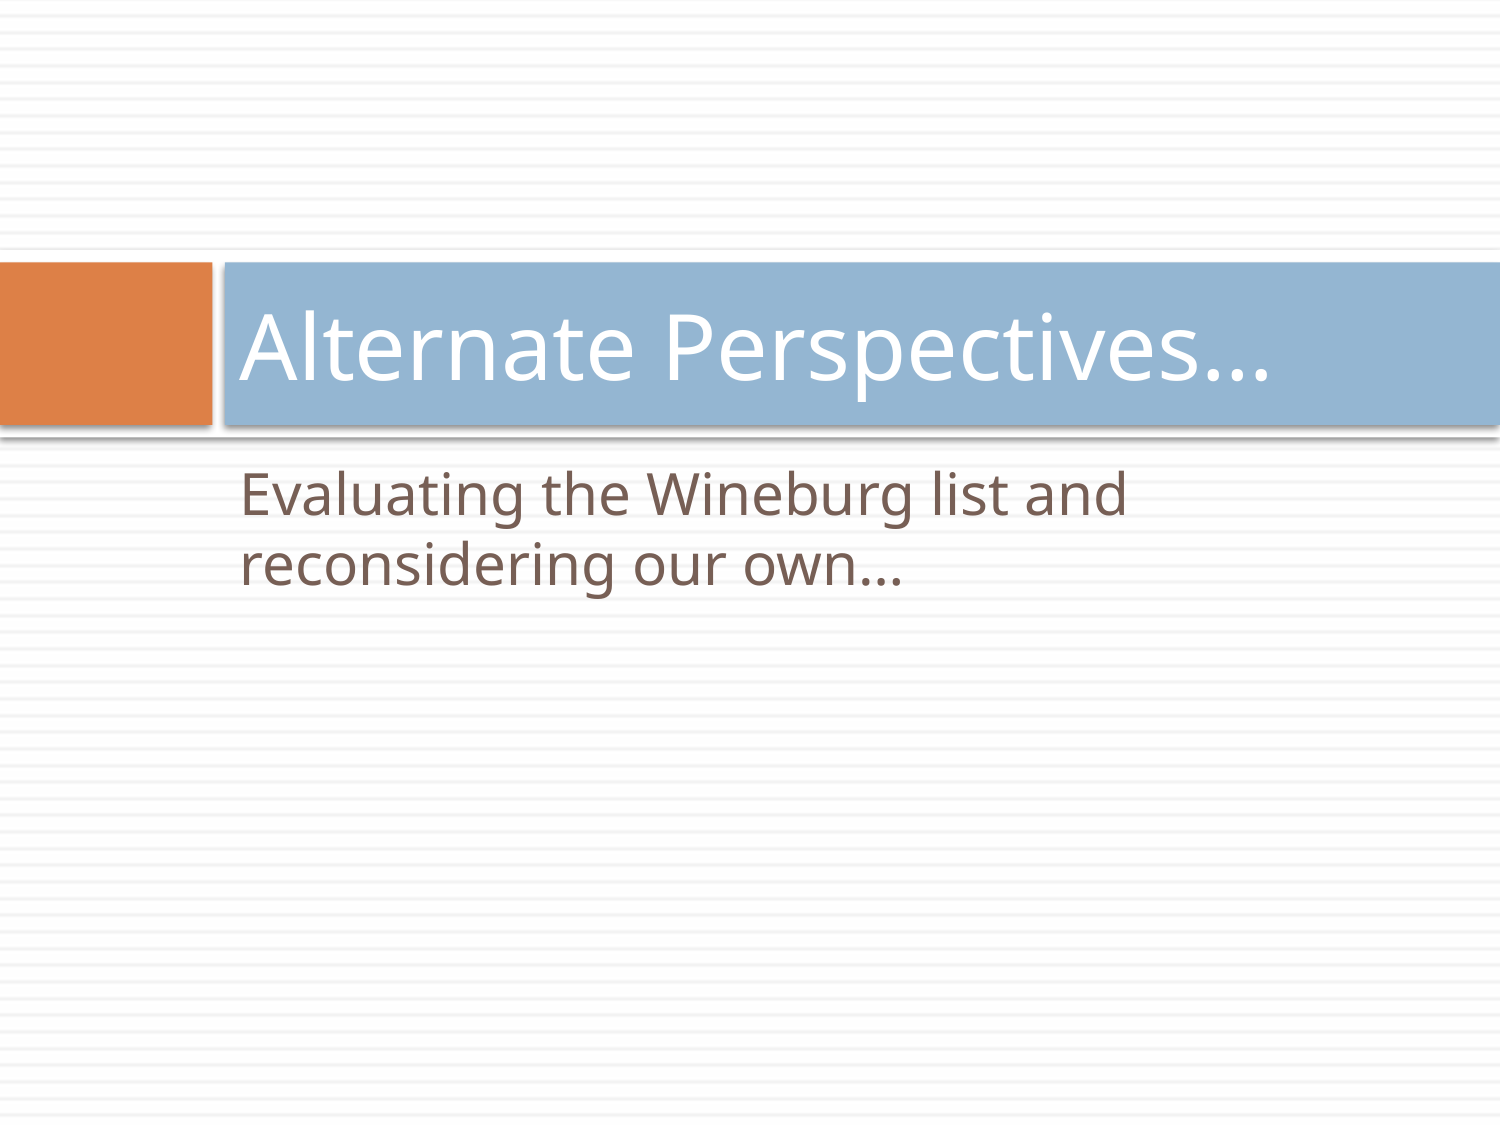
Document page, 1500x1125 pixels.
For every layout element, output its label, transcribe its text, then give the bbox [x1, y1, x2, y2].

title Alternate Perspectives… [225, 262, 1475, 425]
list Evaluating the Wineburg list and reconsidering our own… [225, 450, 1394, 725]
